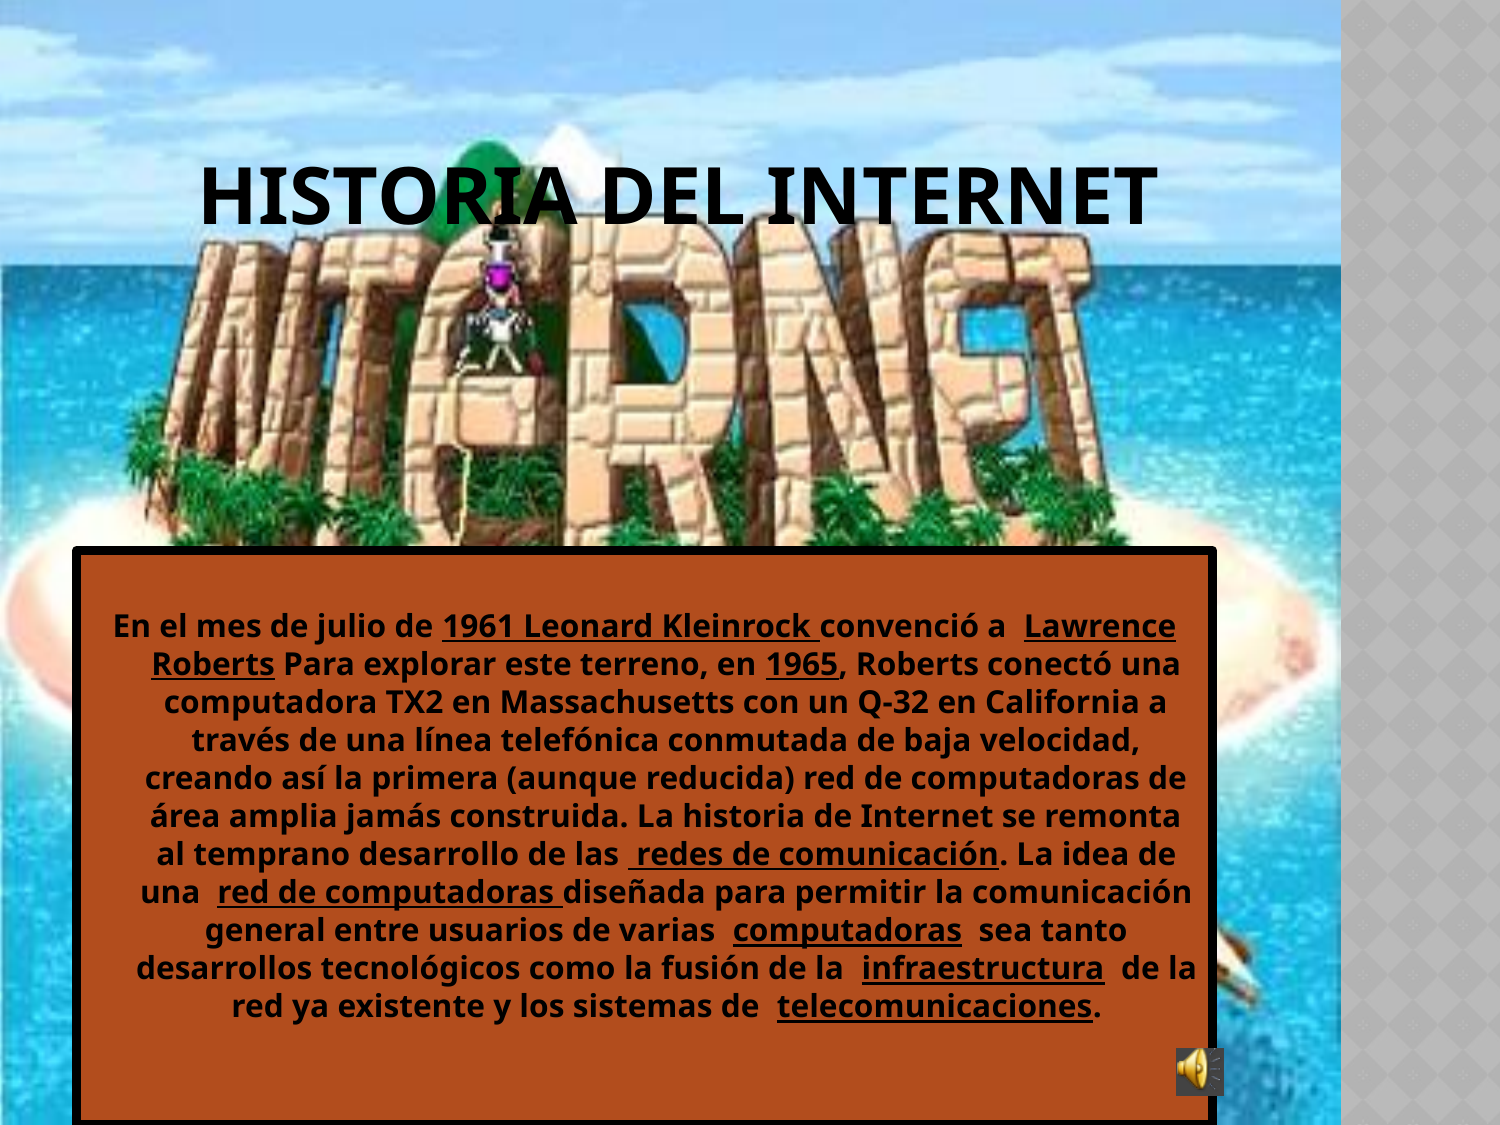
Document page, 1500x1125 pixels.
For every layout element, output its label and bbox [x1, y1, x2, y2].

picture [0, 0, 1341, 1125]
